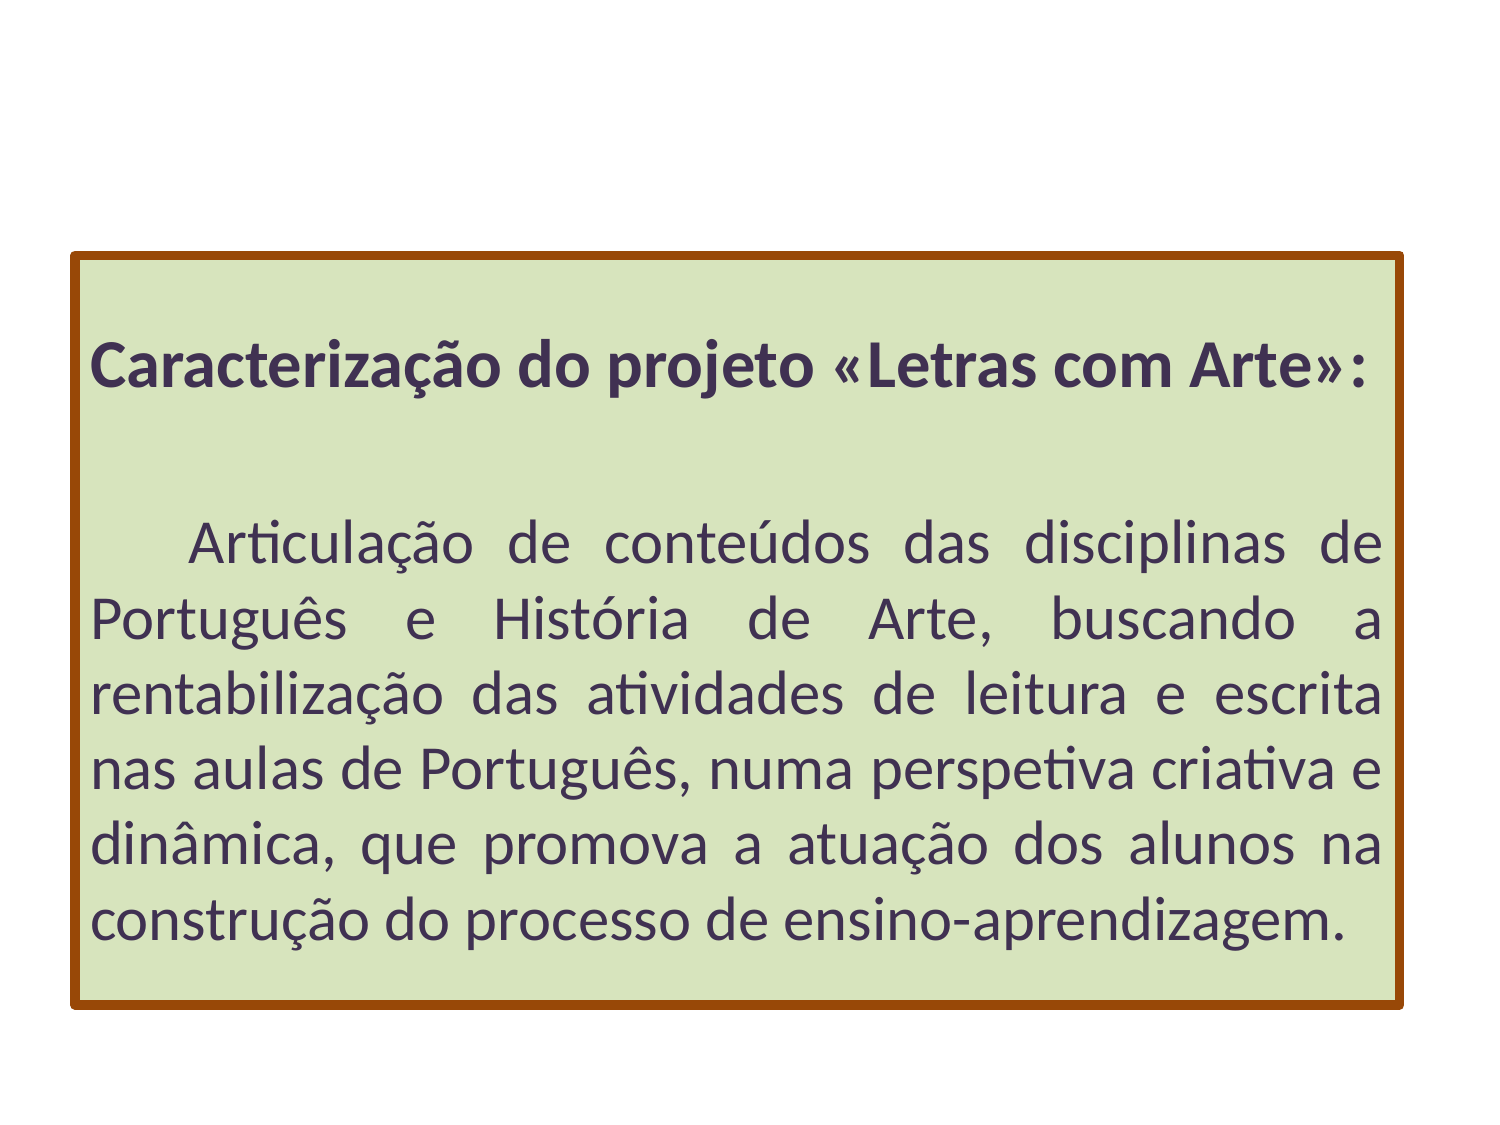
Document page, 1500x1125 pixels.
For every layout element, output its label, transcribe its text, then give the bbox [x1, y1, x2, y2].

list Caracterização do projeto «Letras com Arte»: Articulação de conteúdos das disciplinas de Português e História de Arte, buscando a rentabilização das atividades de leitura e escrita nas aulas de Português, numa perspetiva criativa e dinâmica, que promova a atuação dos alunos na construção do processo de ensino-aprendizagem. [75, 255, 1400, 1005]
